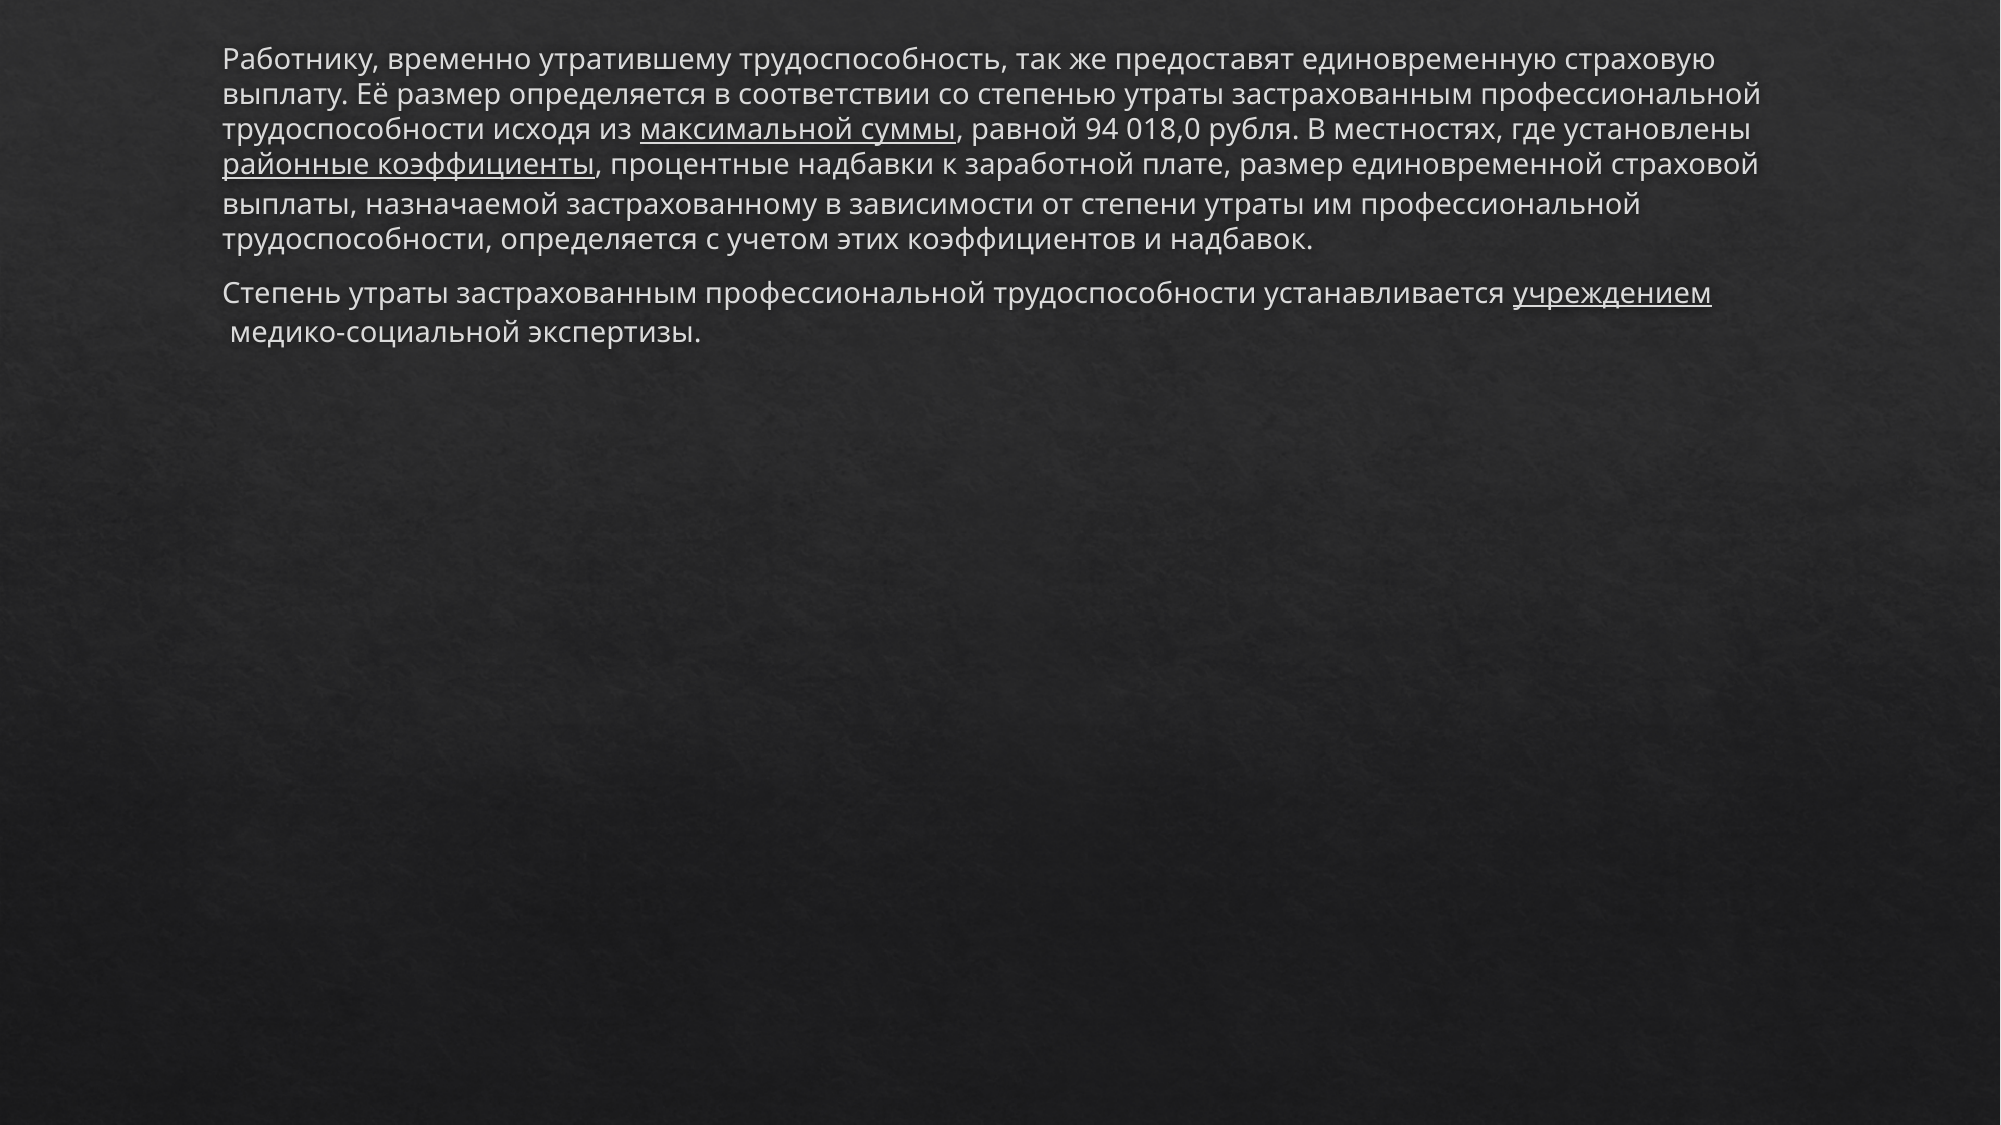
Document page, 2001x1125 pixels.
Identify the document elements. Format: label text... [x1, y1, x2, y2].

list Работнику, временно утратившему трудоспособность, так же предоставят единовременную страховую выплату. Её размер определяется в соответствии со степенью утраты застрахованным профессиональной трудоспособности исходя из максимальной суммы, равной 94 018,0 рубля. В местностях, где установлены районные коэффициенты, процентные надбавки к заработной плате, размер единовременной страховой выплаты, назначаемой застрахованному в зависимости от степени утраты им профессиональной трудоспособности, определяется с учетом этих коэффициентов и надбавок. Степень утраты застрахованным профессиональной трудоспособности устанавливается учреждением медико-социальной экспертизы. [150, 32, 1850, 699]
